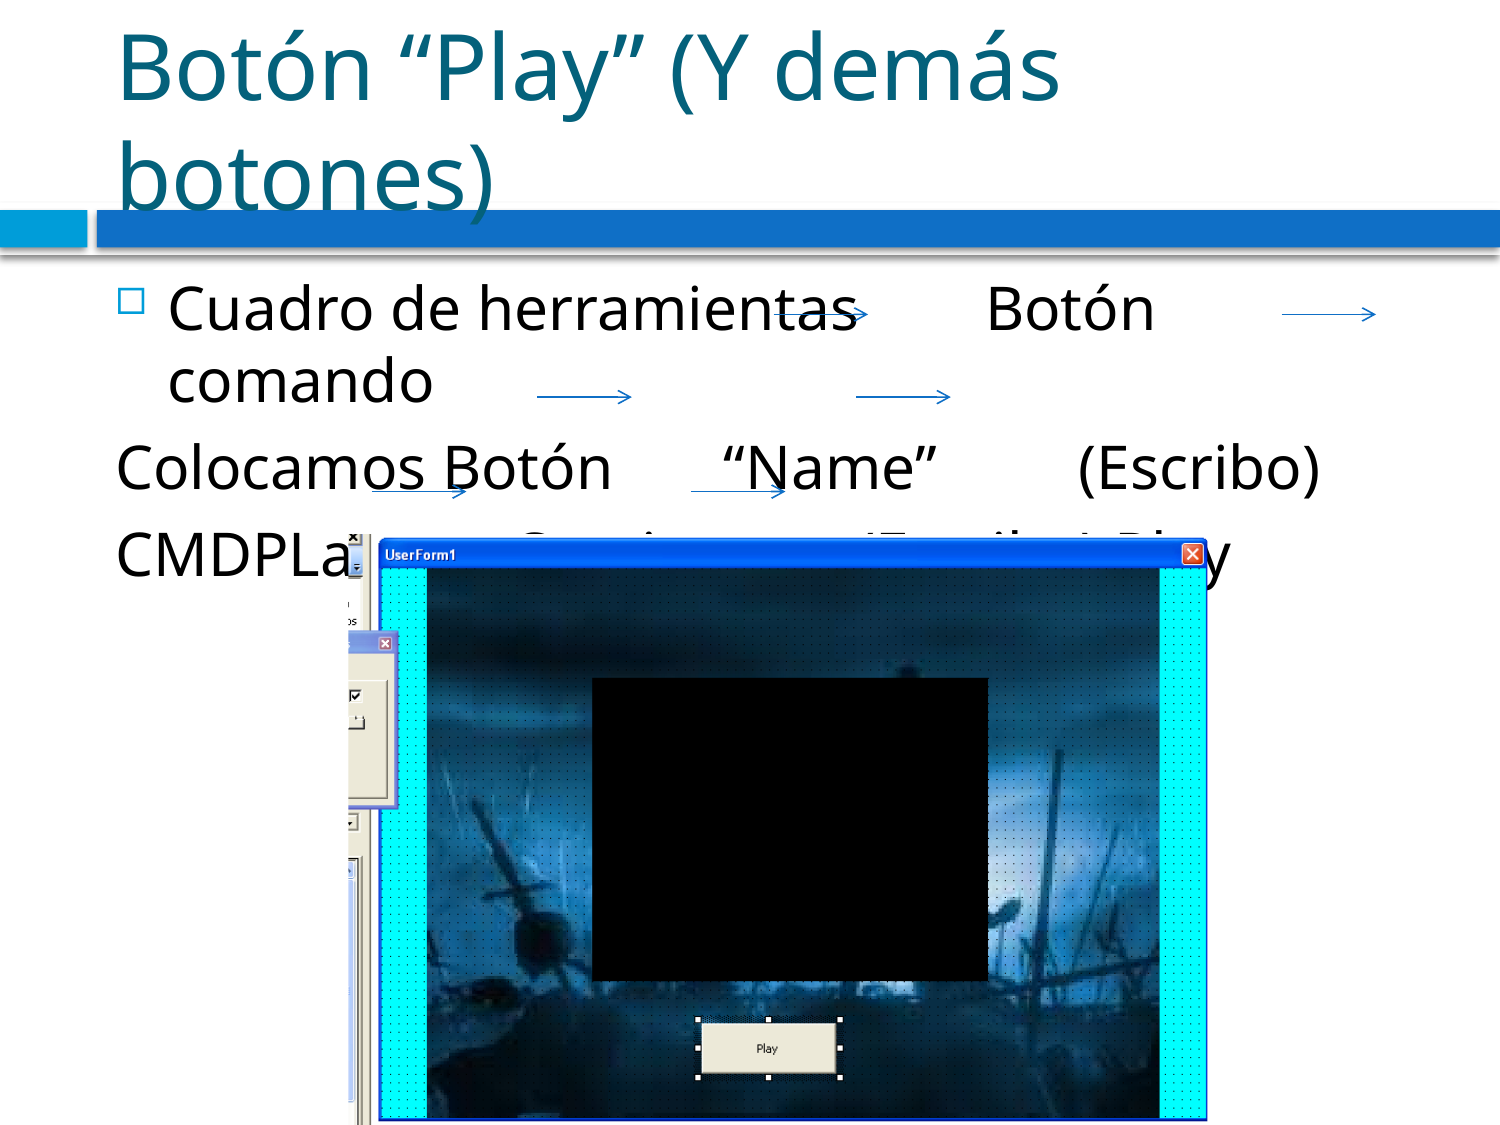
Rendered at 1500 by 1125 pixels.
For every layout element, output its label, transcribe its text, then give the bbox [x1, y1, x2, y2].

title Botón “Play” (Y demás botones) [100, 37, 1438, 200]
list Cuadro de herramientas Botón comando Colocamos Botón “Name” (Escribo) CMDPLay Caption (Escribo) Play [100, 262, 1438, 1000]
picture [348, 534, 1208, 1125]
